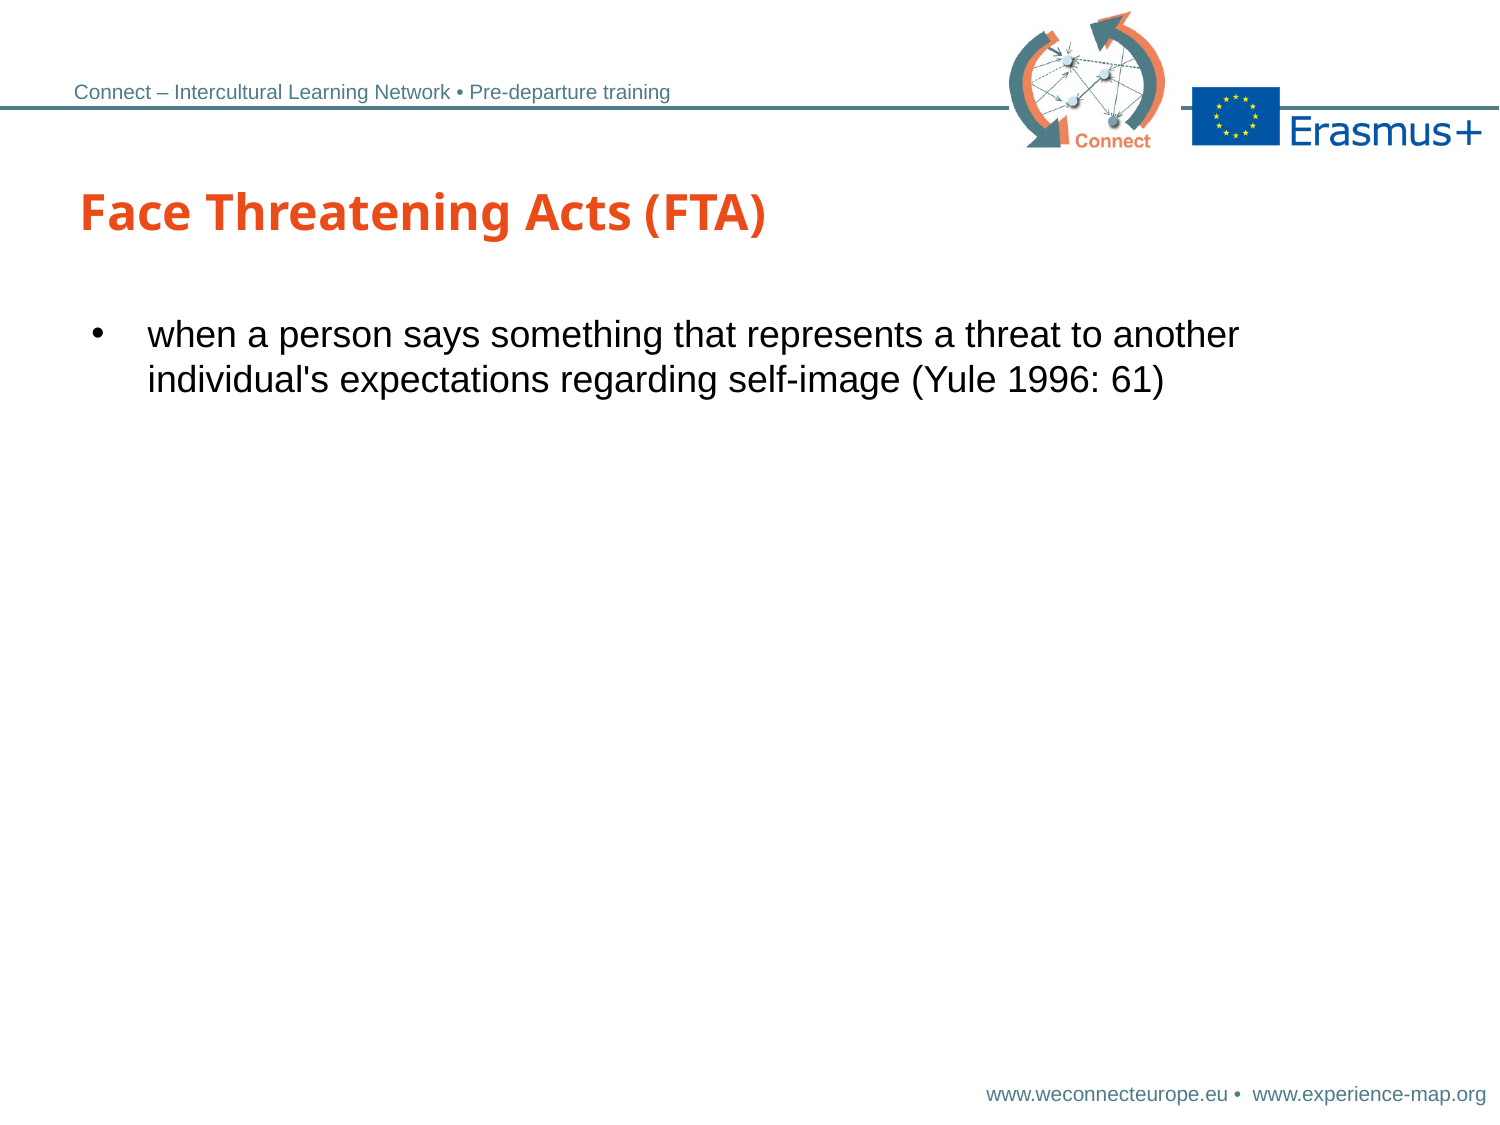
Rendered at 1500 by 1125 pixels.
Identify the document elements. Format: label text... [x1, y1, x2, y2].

list when a person says something that represents a threat to another individual's expectations regarding self-image (Yule 1996: 61) [76, 302, 1427, 1046]
picture [1009, 11, 1498, 162]
title Face Threatening Acts (FTA) [64, 172, 1415, 361]
